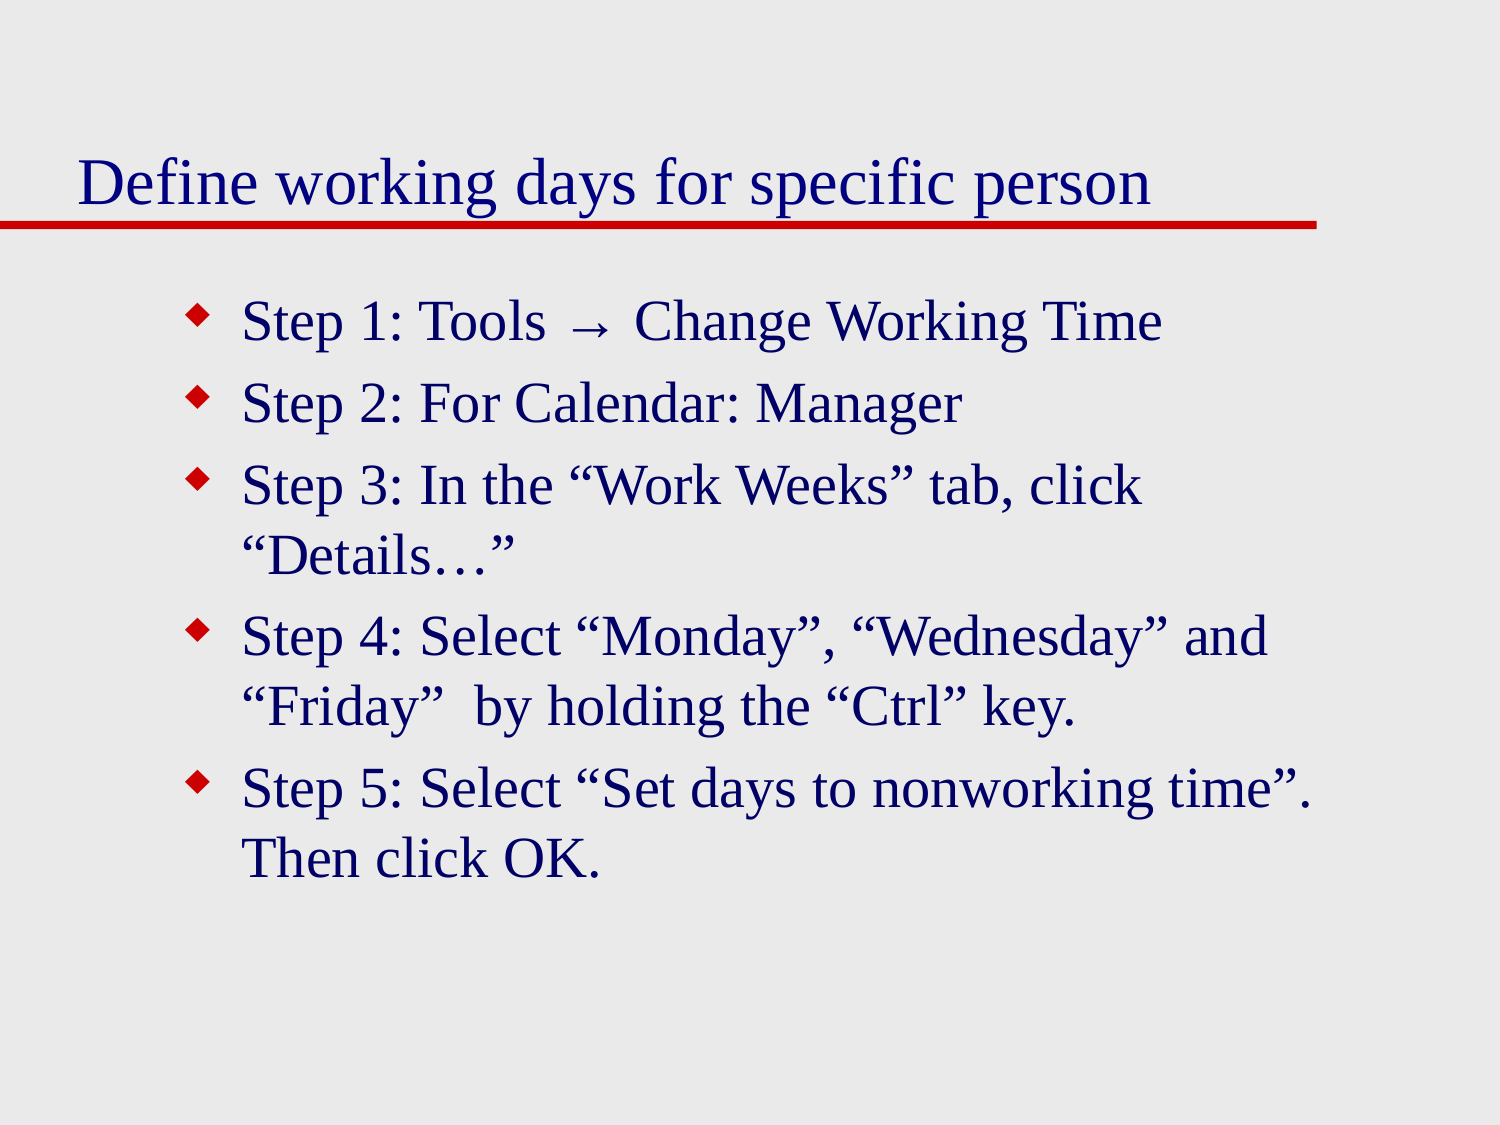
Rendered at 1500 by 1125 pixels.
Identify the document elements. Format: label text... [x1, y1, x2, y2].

list Step 1: Tools → Change Working Time Step 2: For Calendar: Manager Step 3: In the “Work Weeks” tab, click “Details…” Step 4: Select “Monday”, “Wednesday” and “Friday” by holding the “Ctrl” key. Step 5: Select “Set days to nonworking time”. Then click OK. [169, 274, 1438, 951]
title Define working days for specific person [62, 43, 1338, 226]
